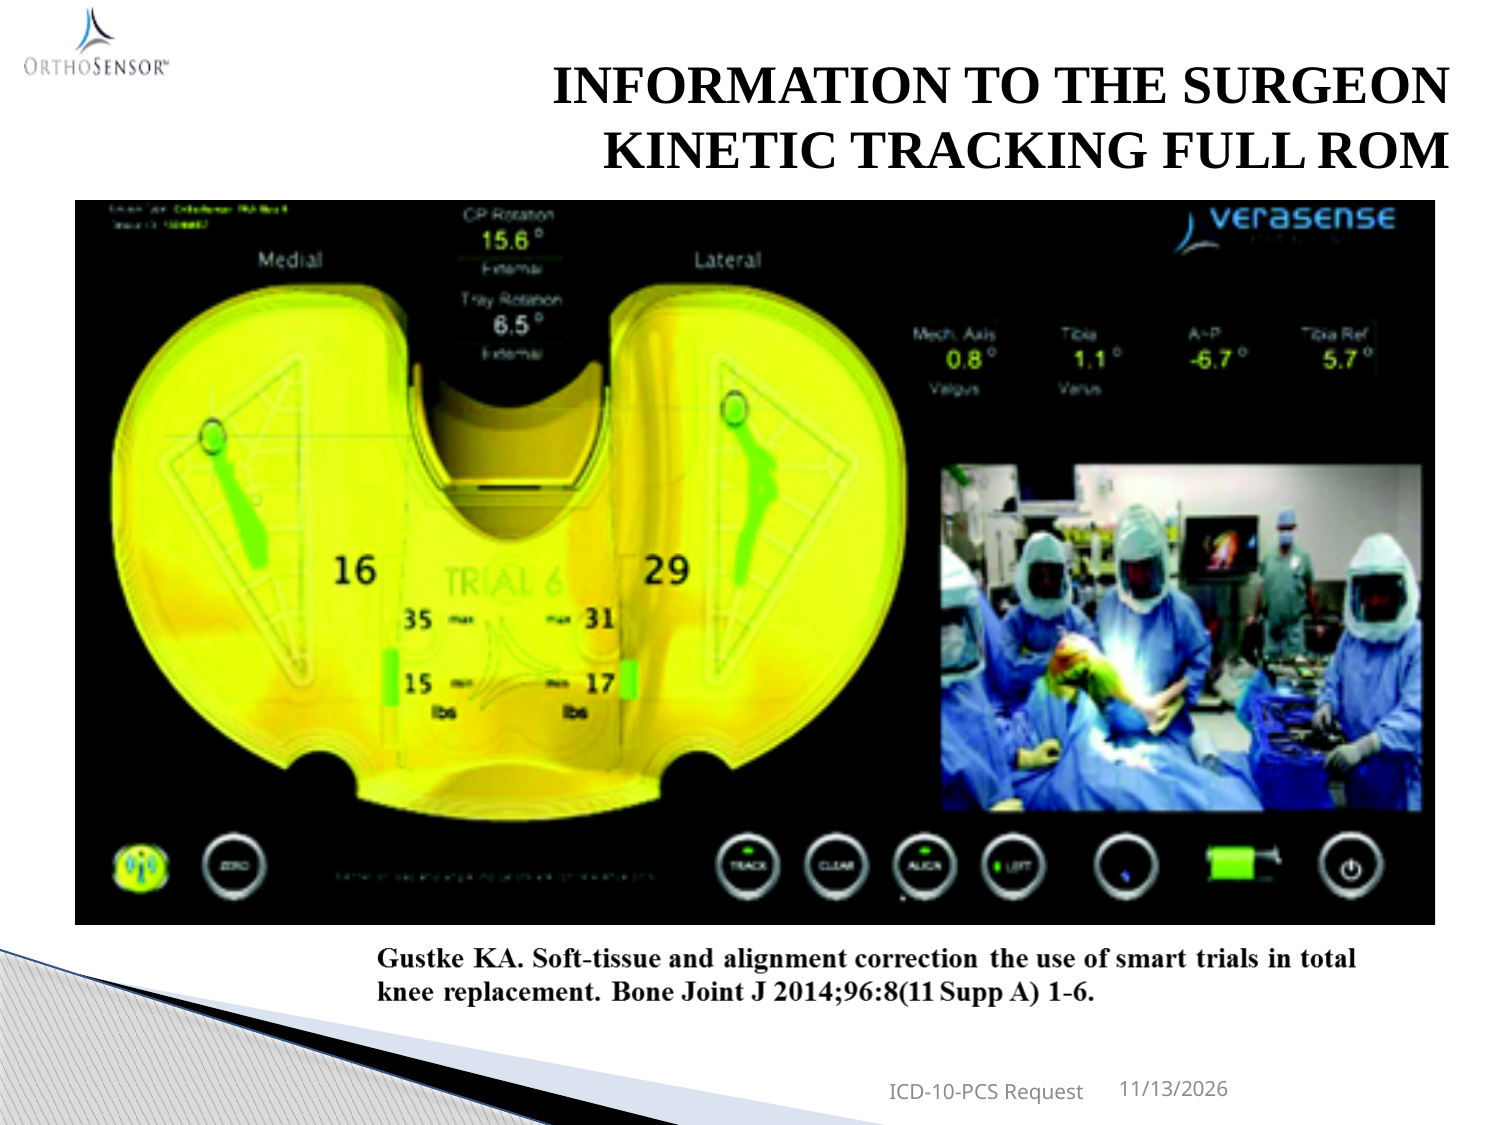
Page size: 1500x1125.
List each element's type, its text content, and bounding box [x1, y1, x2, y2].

text_box INFORMATION TO THE SURGEON KINETIC TRACKING FULL ROM [225, 37, 1480, 126]
picture [360, 930, 1426, 1026]
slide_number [1105, 1051, 1419, 1112]
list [74, 199, 1436, 926]
footer ICD-10-PCS Request [718, 1051, 1105, 1112]
picture [24, 6, 171, 82]
